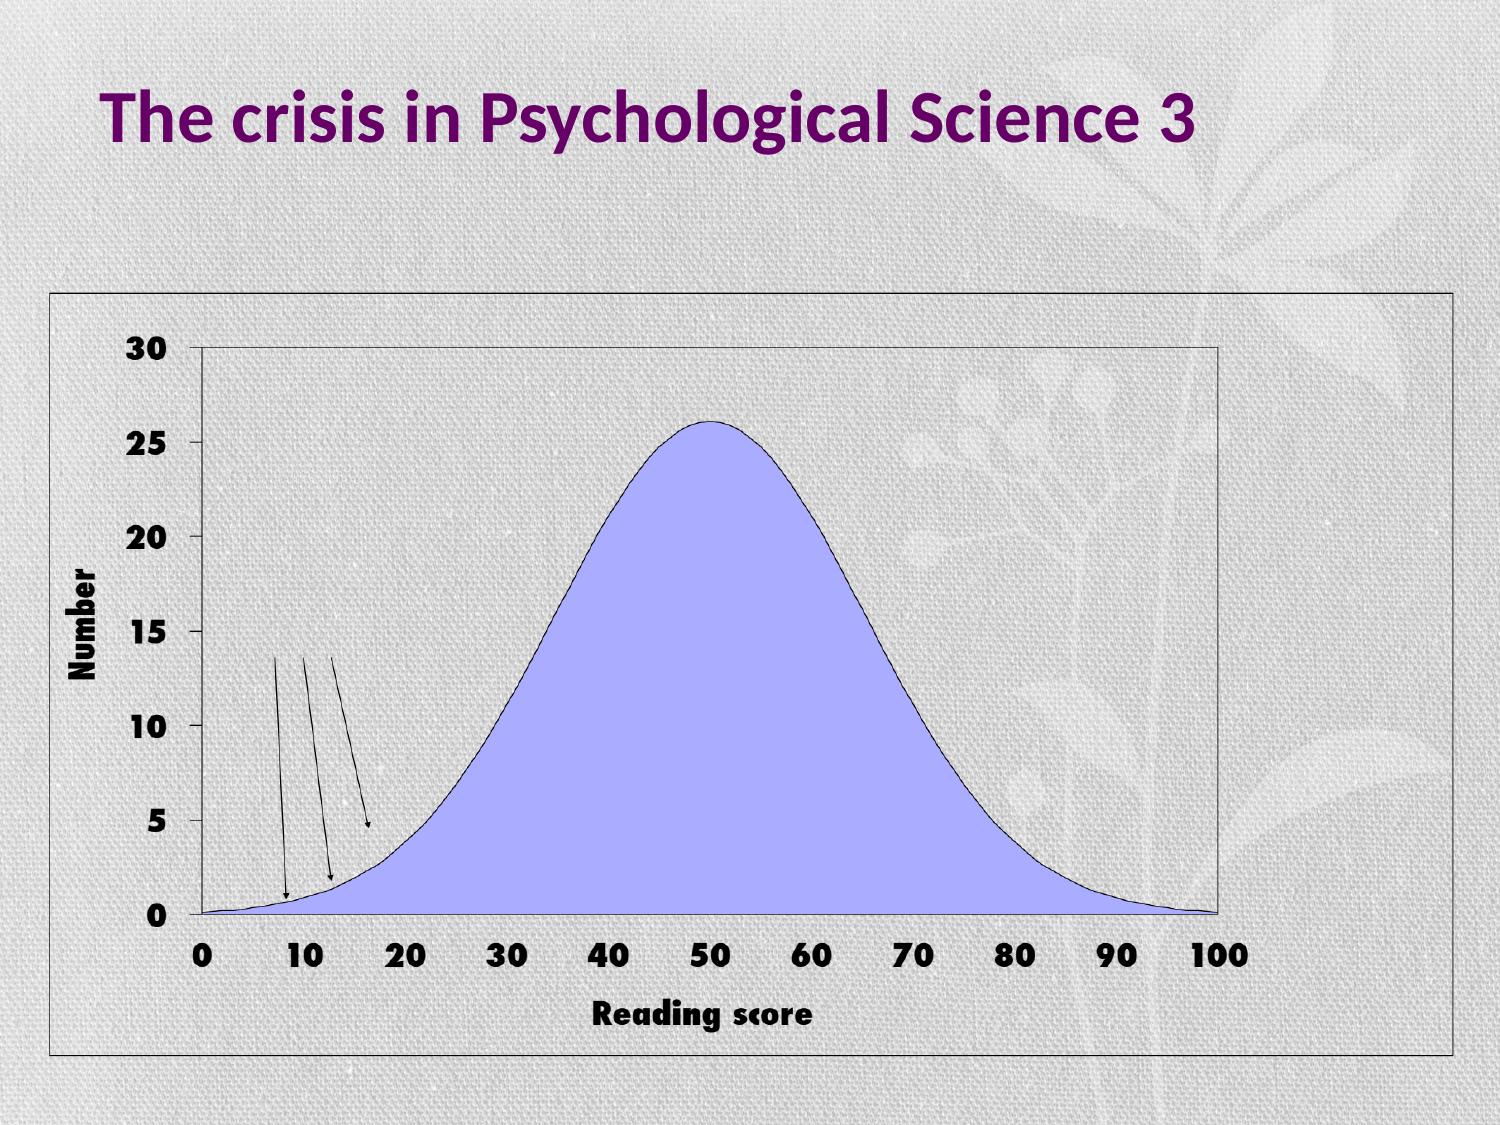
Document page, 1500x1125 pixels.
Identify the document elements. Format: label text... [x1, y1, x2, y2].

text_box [45, 288, 1455, 1058]
text_box [1037, 76, 1069, 138]
title The crisis in Psychological Science 3 [84, 76, 1455, 166]
